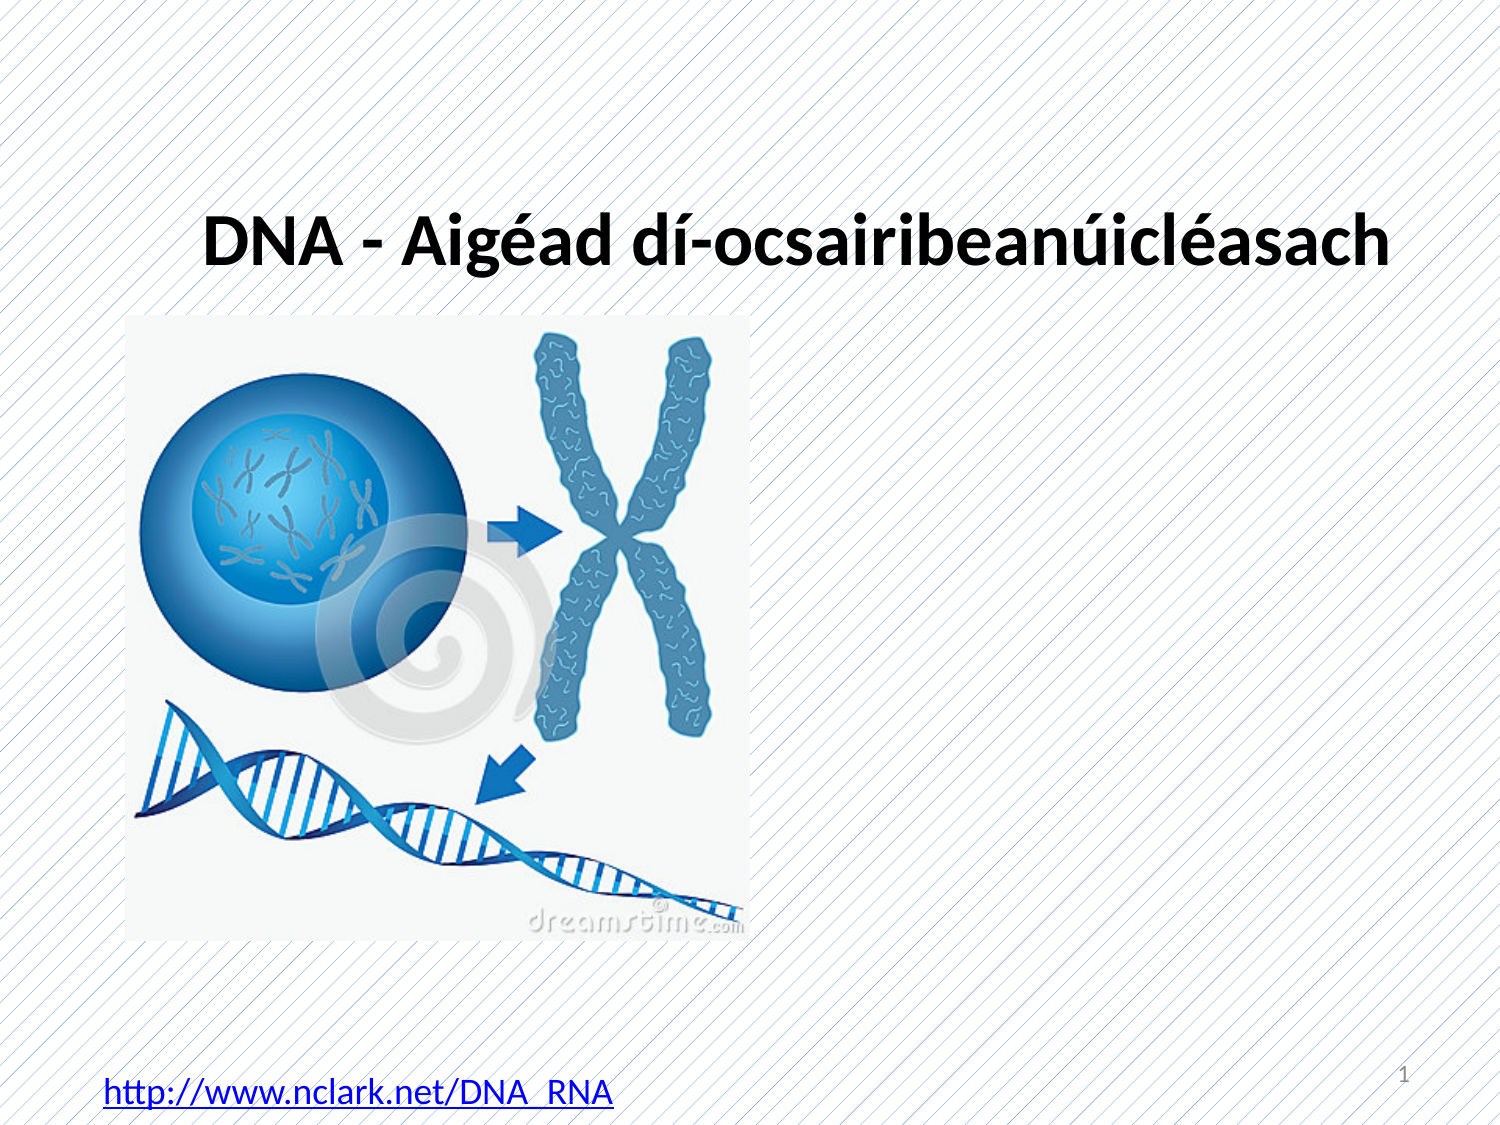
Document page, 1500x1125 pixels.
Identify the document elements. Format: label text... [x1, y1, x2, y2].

picture [124, 315, 751, 942]
title DNA - Aigéad dí-ocsairibeanúicléasach [125, 114, 1471, 357]
slide_number 1 [1074, 1042, 1425, 1103]
text_box http://www.nclark.net/DNA_RNA [88, 1059, 1400, 1120]
